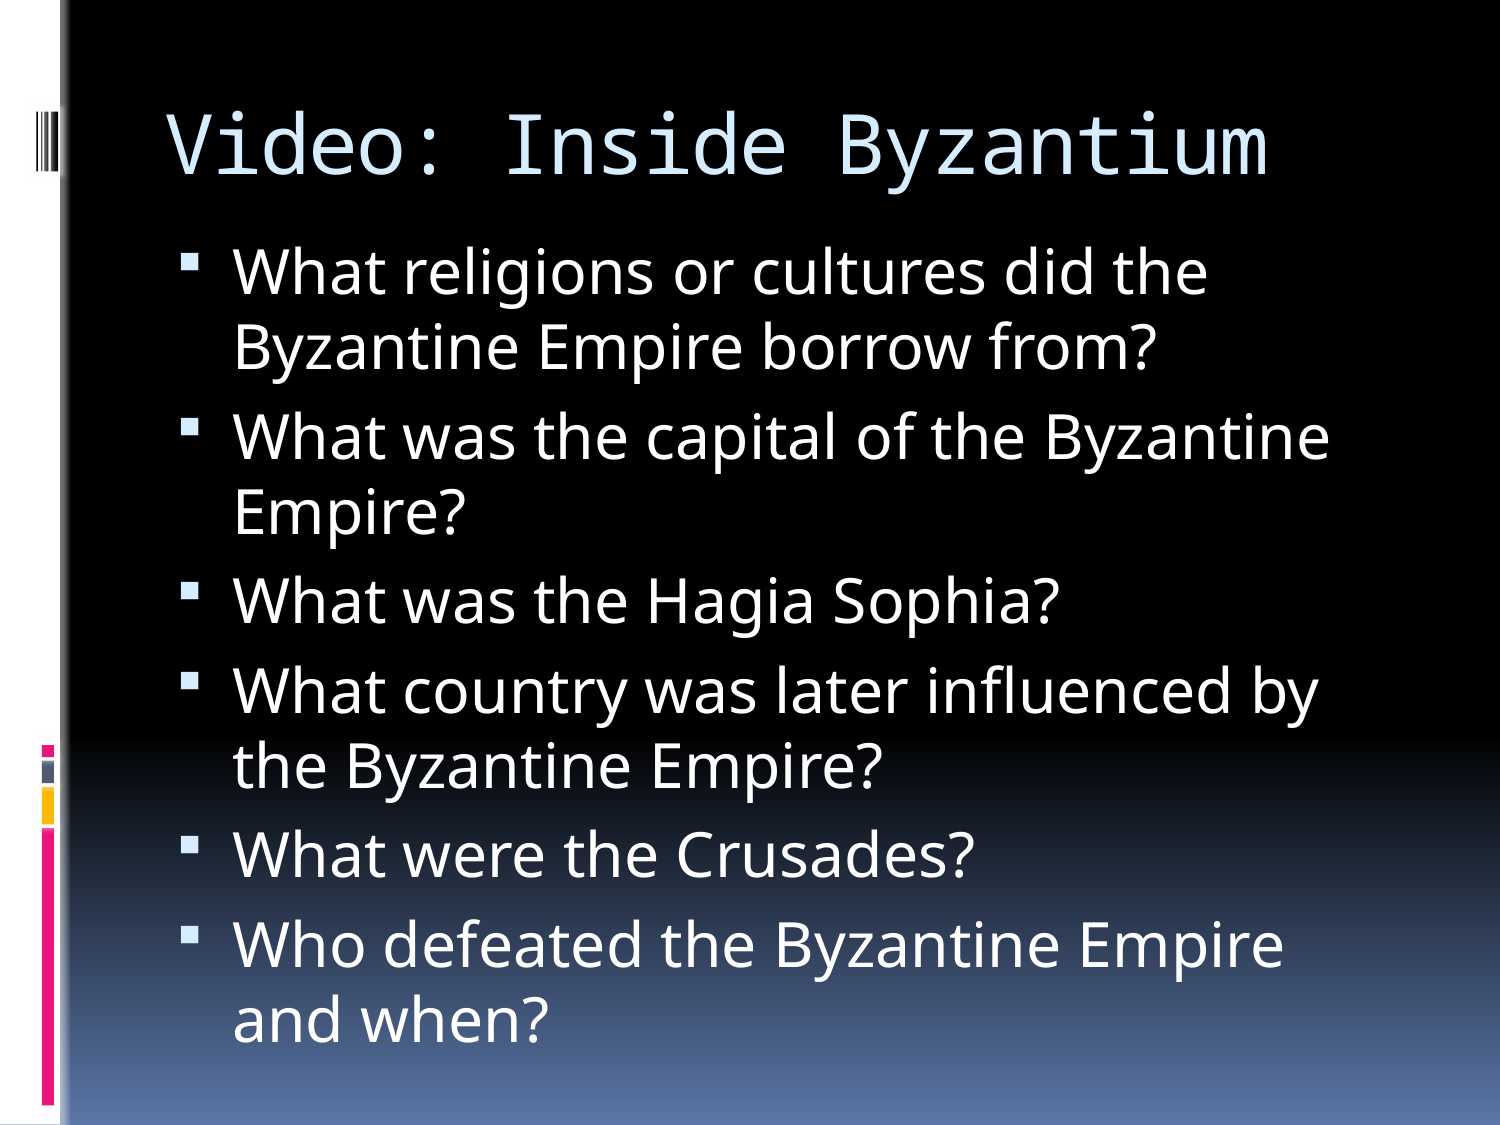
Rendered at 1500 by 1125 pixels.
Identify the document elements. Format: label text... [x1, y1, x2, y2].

title Video: Inside Byzantium [150, 83, 1425, 224]
list What religions or cultures did the Byzantine Empire borrow from? What was the capital of the Byzantine Empire? What was the Hagia Sophia? What country was later influenced by the Byzantine Empire? What were the Crusades? Who defeated the Byzantine Empire and when? [150, 224, 1425, 1075]
